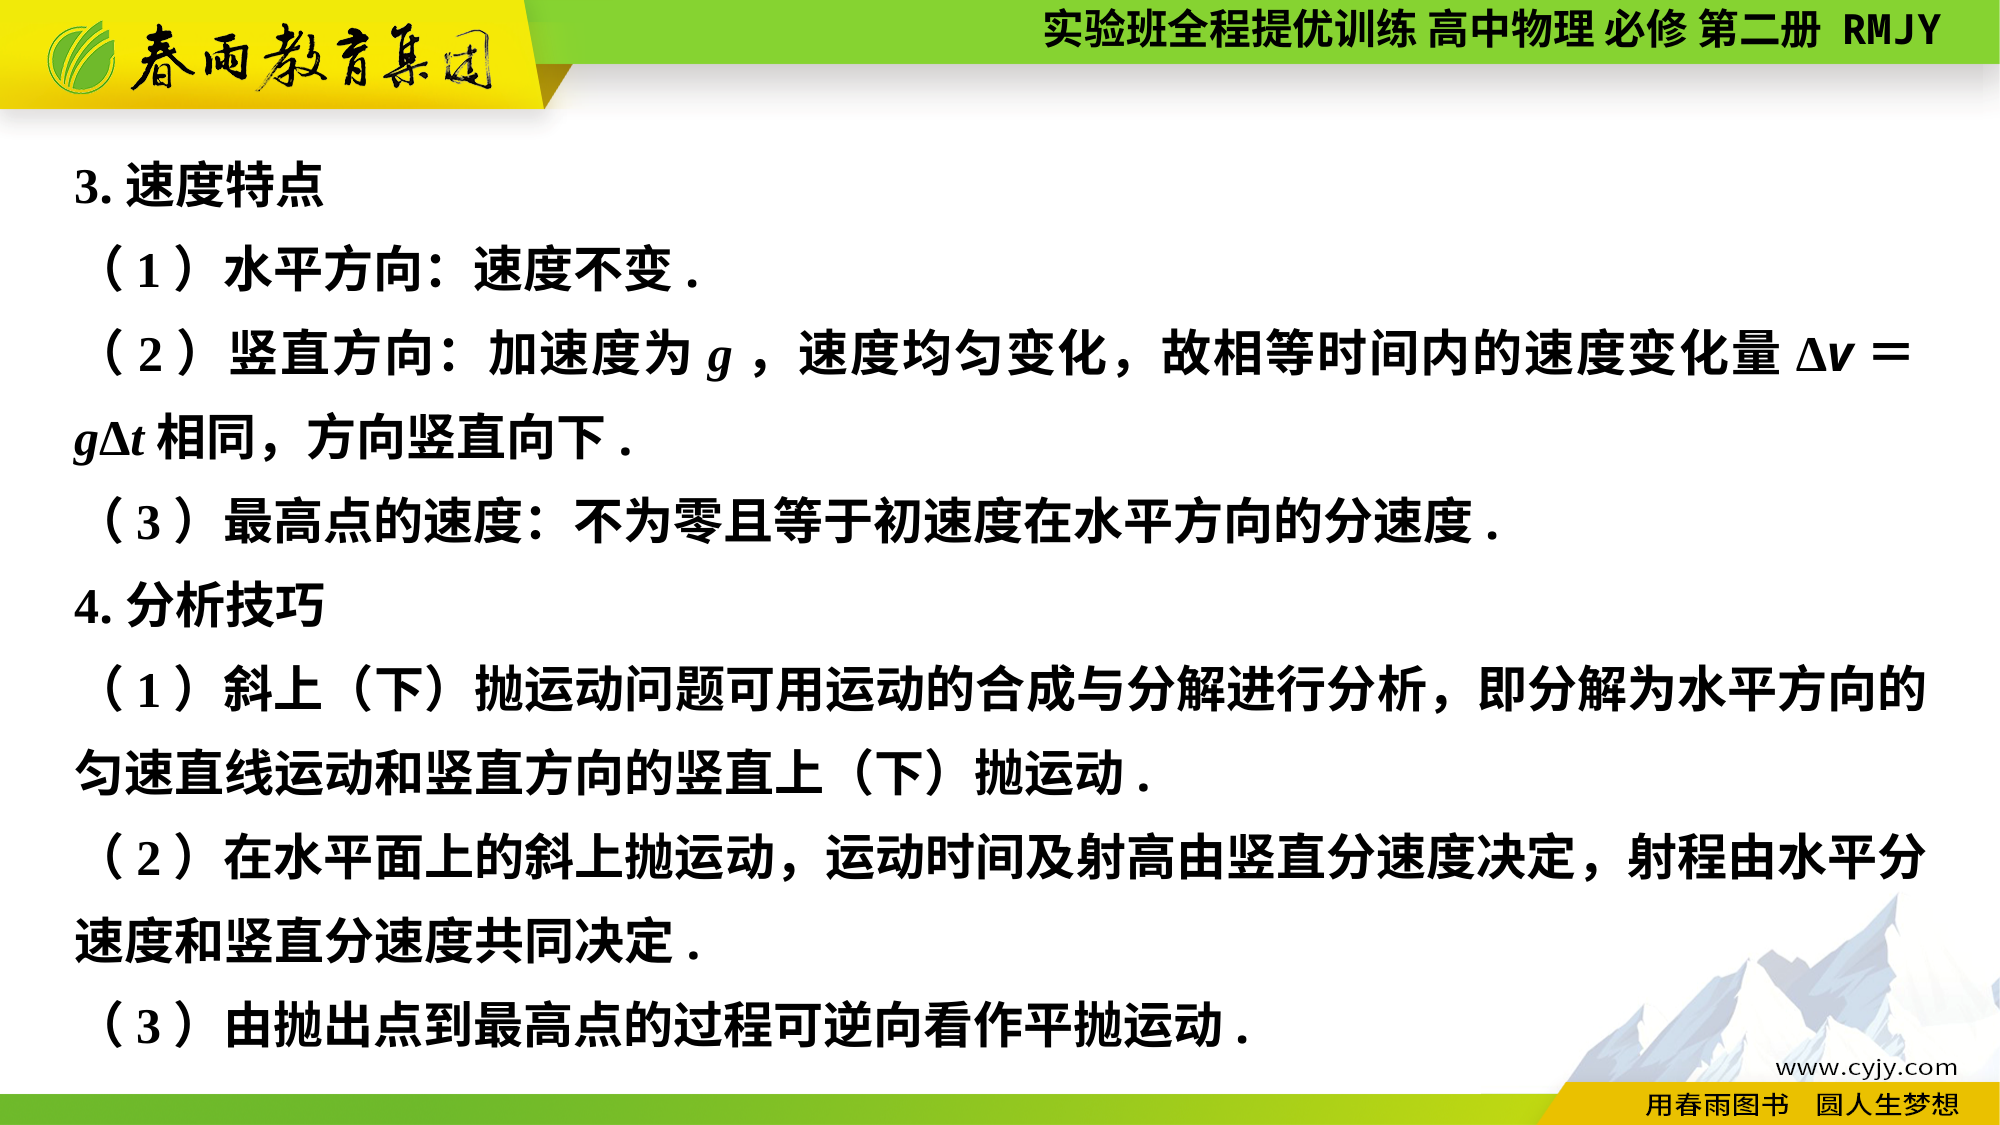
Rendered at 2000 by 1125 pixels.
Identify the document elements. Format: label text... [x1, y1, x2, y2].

list 3.速度特点 （1）水平方向：速度不变. （2）竖直方向：加速度为g，速度均匀变化，故相等时间内的速度变化量Δv＝gΔt相同，方向竖直向下. （3）最高点的速度：不为零且等于初速度在水平方向的分速度. 4.分析技巧 （1）斜上（下）抛运动问题可用运动的合成与分解进行分析，即分解为水平方向的匀速直线运动和竖直方向的竖直上（下）抛运动. （2）在水平面上的斜上抛运动，运动时间及射高由竖直分速度决定，射程由水平分速度和竖直分速度共同决定. （3）由抛出点到最高点的过程可逆向看作平抛运动. [59, 122, 1944, 1061]
picture [0, 0, 2000, 1125]
